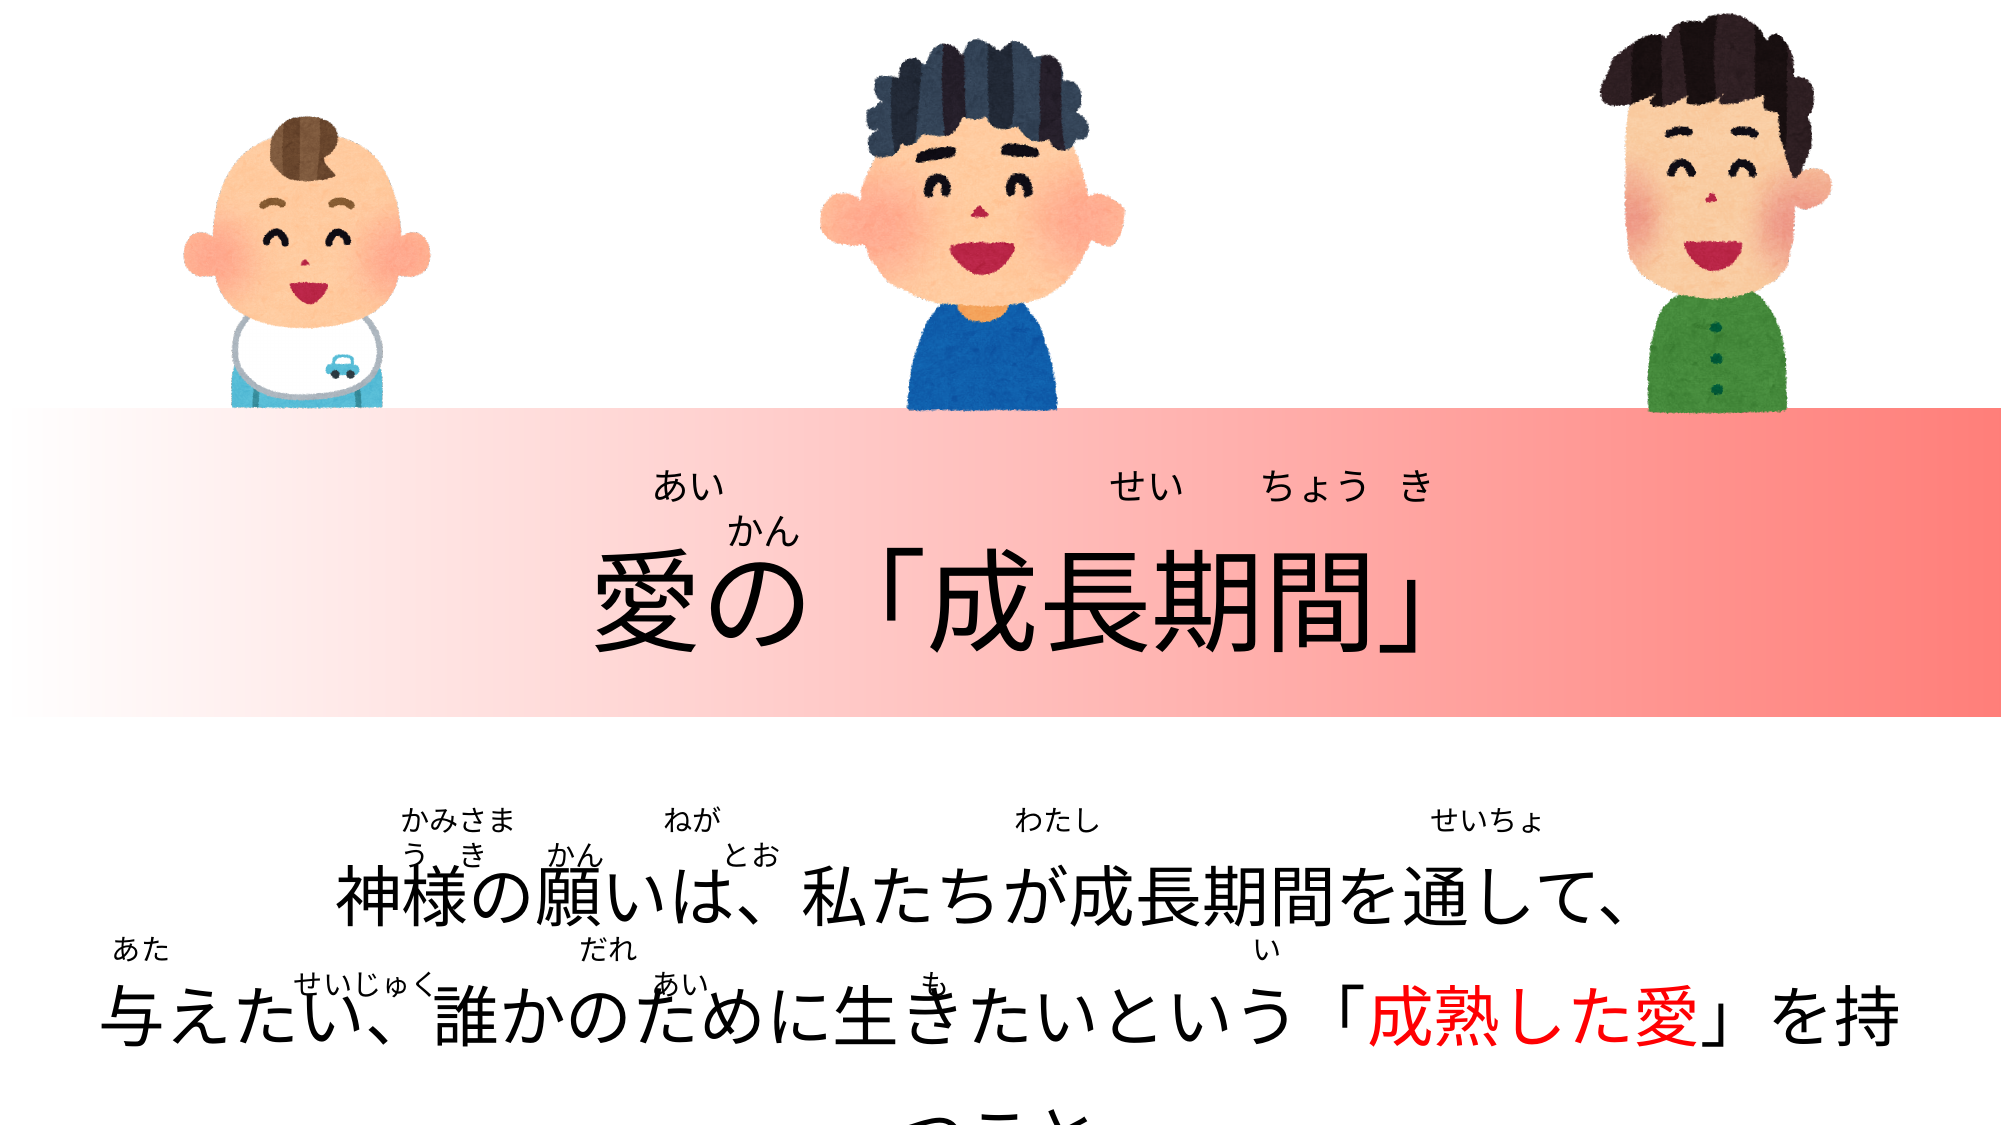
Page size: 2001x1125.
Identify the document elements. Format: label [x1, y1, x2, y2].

picture [1586, 2, 1850, 426]
text_box [4, 408, 2000, 717]
text_box [64, 794, 1936, 1055]
picture [170, 103, 444, 424]
picture [806, 22, 1153, 421]
